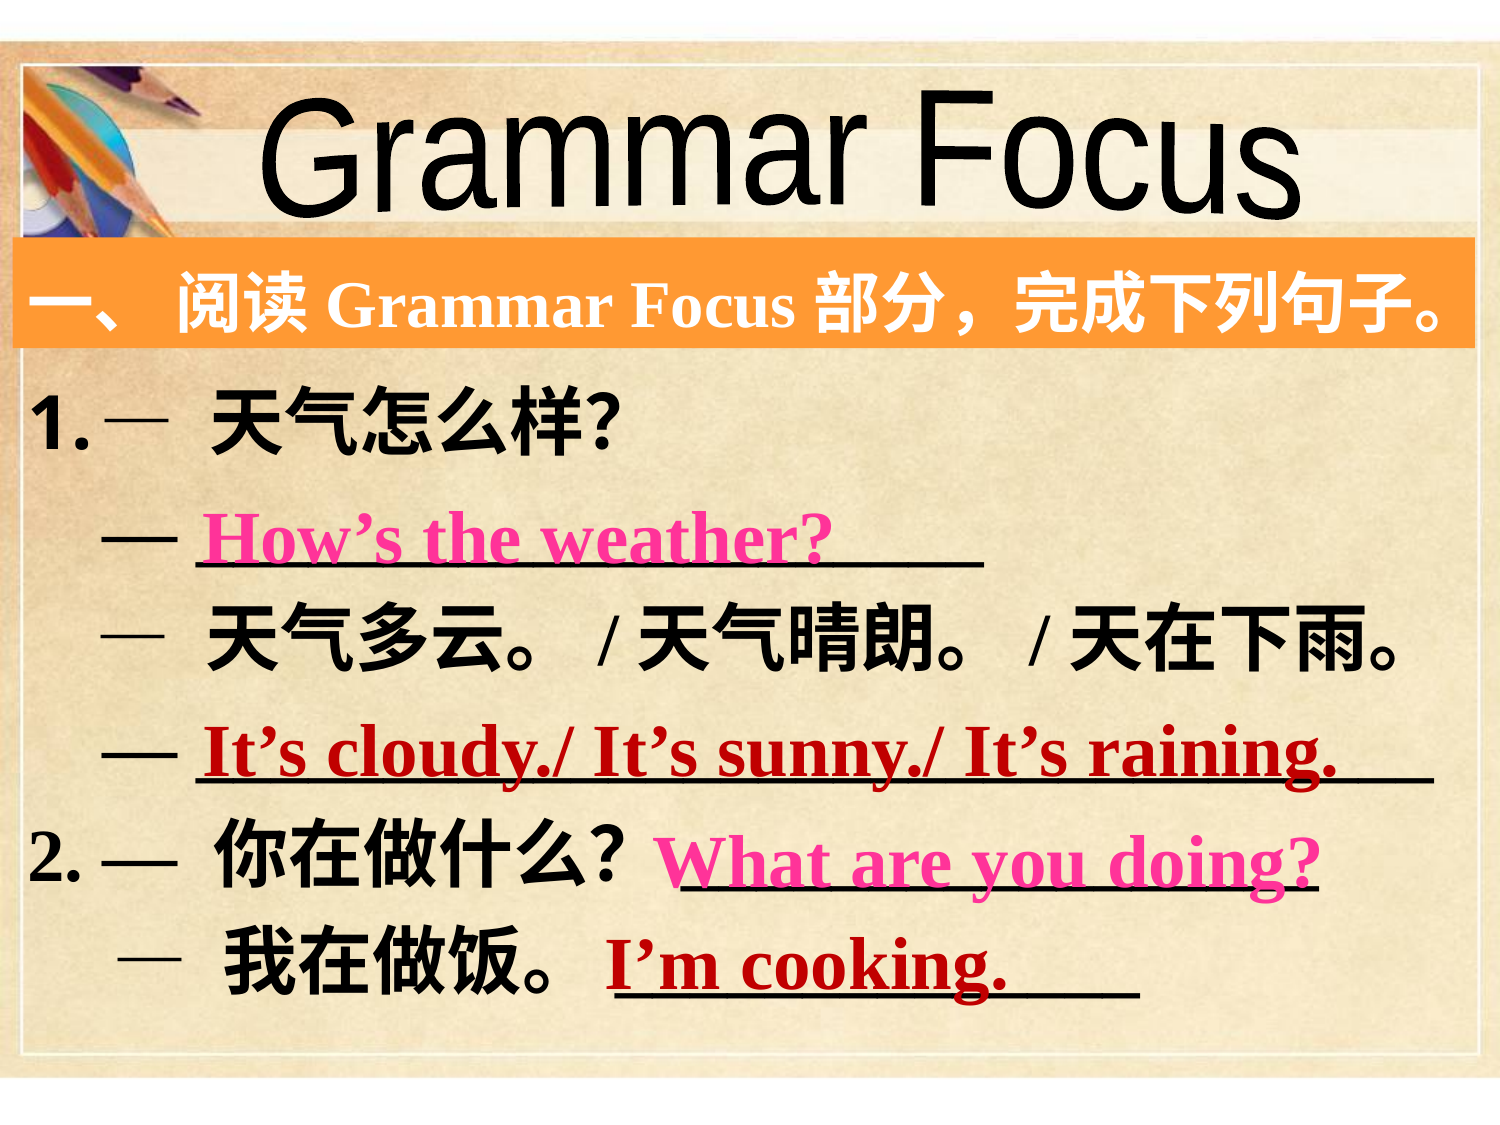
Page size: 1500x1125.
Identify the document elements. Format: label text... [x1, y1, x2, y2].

text_box How’s the weather? [187, 463, 1038, 586]
text_box What are you doing? [637, 787, 1375, 911]
text_box 一、 阅读Grammar Focus部分，完成下列句子。 [12, 237, 1475, 349]
picture [0, 0, 1500, 1125]
text_box — 天气怎么样？ — _____________________ — 天气多云。/天气晴朗。/天在下雨。 — _________________________________ 2. — 你在做什么？_________________ — 我在做饭。______________ [12, 348, 1500, 1012]
text_box I’m cooking. [590, 889, 1100, 1012]
text_box It’s cloudy./ It’s sunny./ It’s raining. [187, 675, 1438, 799]
